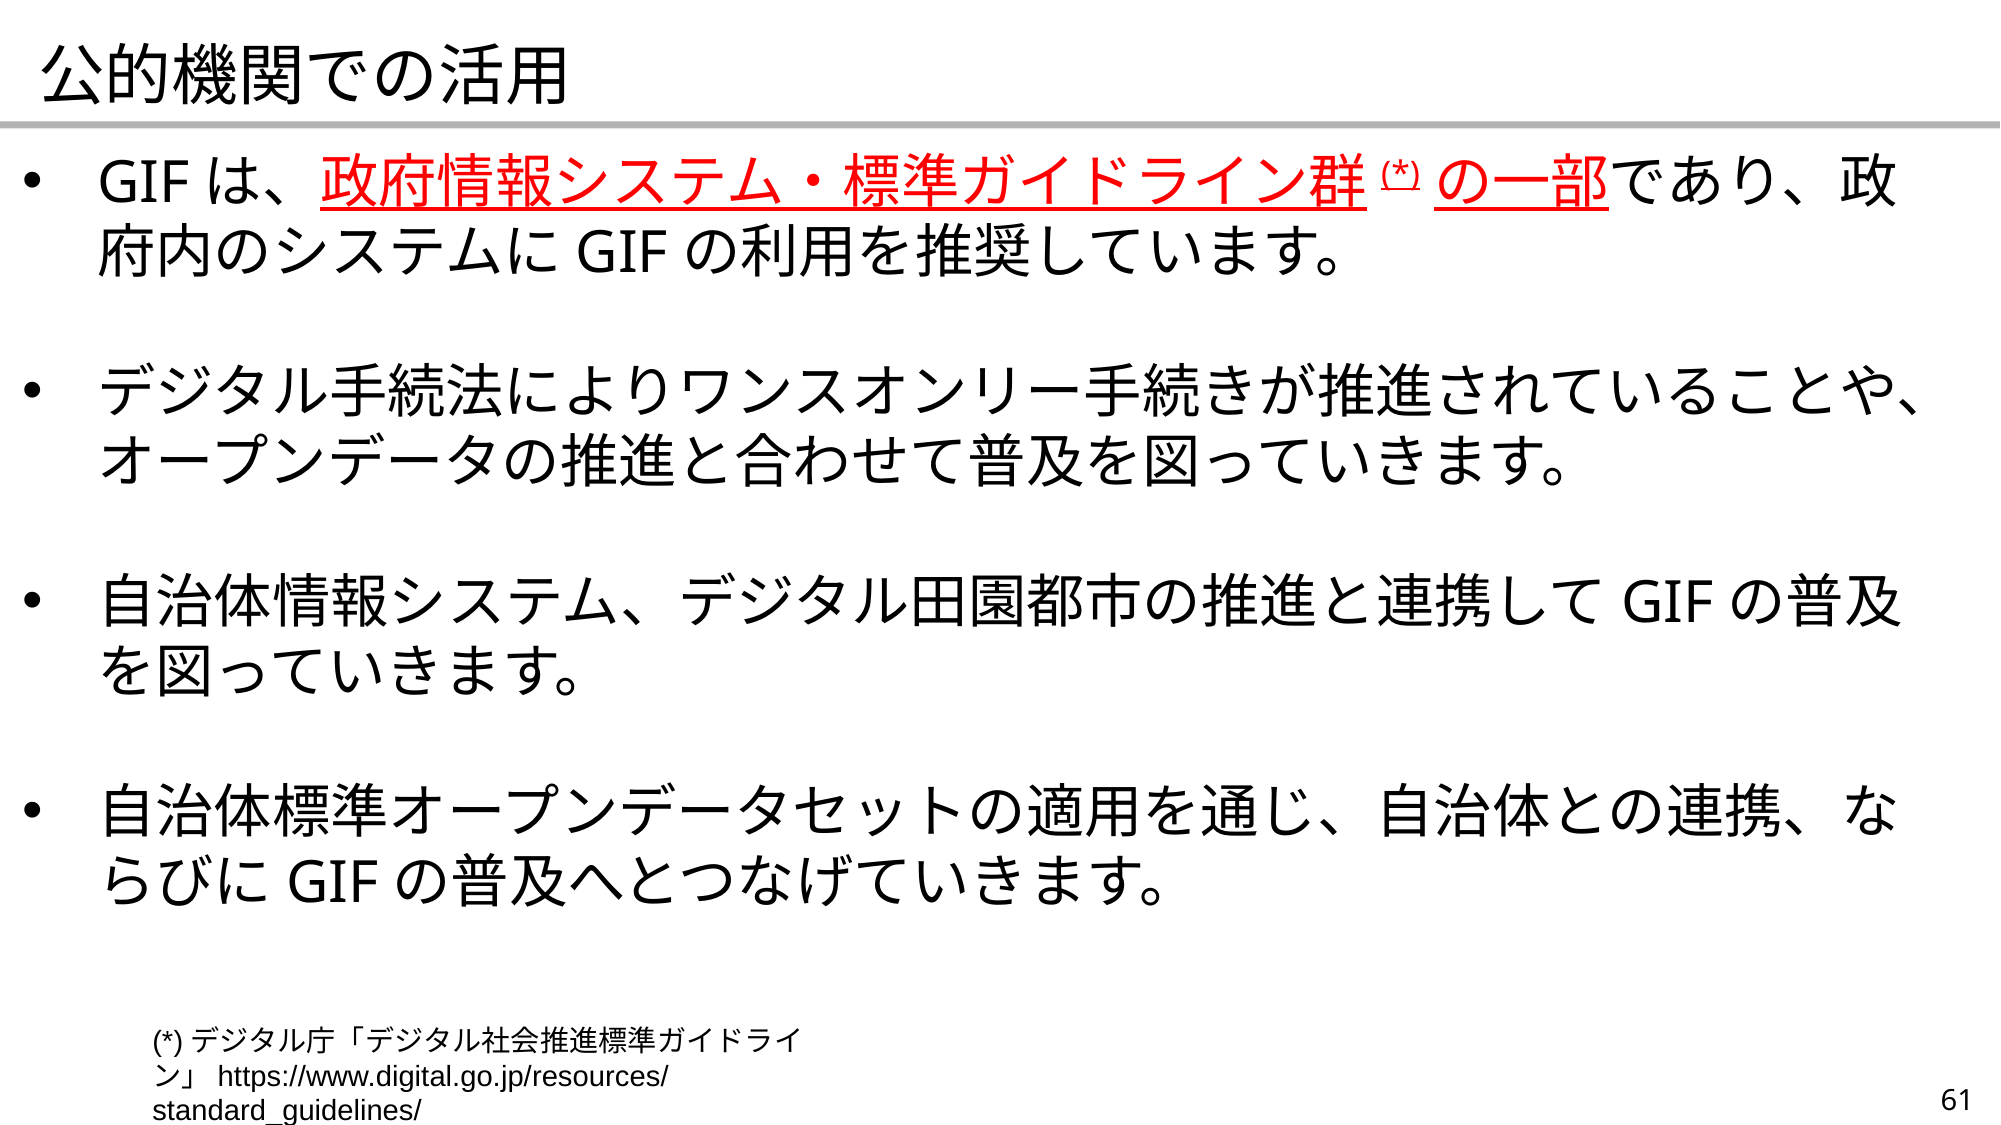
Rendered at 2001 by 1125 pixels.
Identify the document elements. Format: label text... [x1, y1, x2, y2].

text_box GIFは、政府情報システム・標準ガイドライン群(*)の一部であり、政府内のシステムにGIFの利用を推奨しています。 デジタル手続法によりワンスオンリー手続きが推進されていることや、オープンデータの推進と合わせて普及を図っていきます。 自治体情報システム、デジタル田園都市の推進と連携してGIFの普及を図っていきます。 自治体標準オープンデータセットの適用を通じ、自治体との連携、ならびにGIFの普及へとつなげていきます。 [7, 137, 1957, 1062]
text_box 公的機関での活用 [23, 34, 1910, 121]
slide_number 61 [1881, 1073, 1989, 1124]
text_box (*)デジタル庁「デジタル社会推進標準ガイドライン」https://www.digital.go.jp/resources/standard_guidelines/ [137, 1014, 947, 1075]
